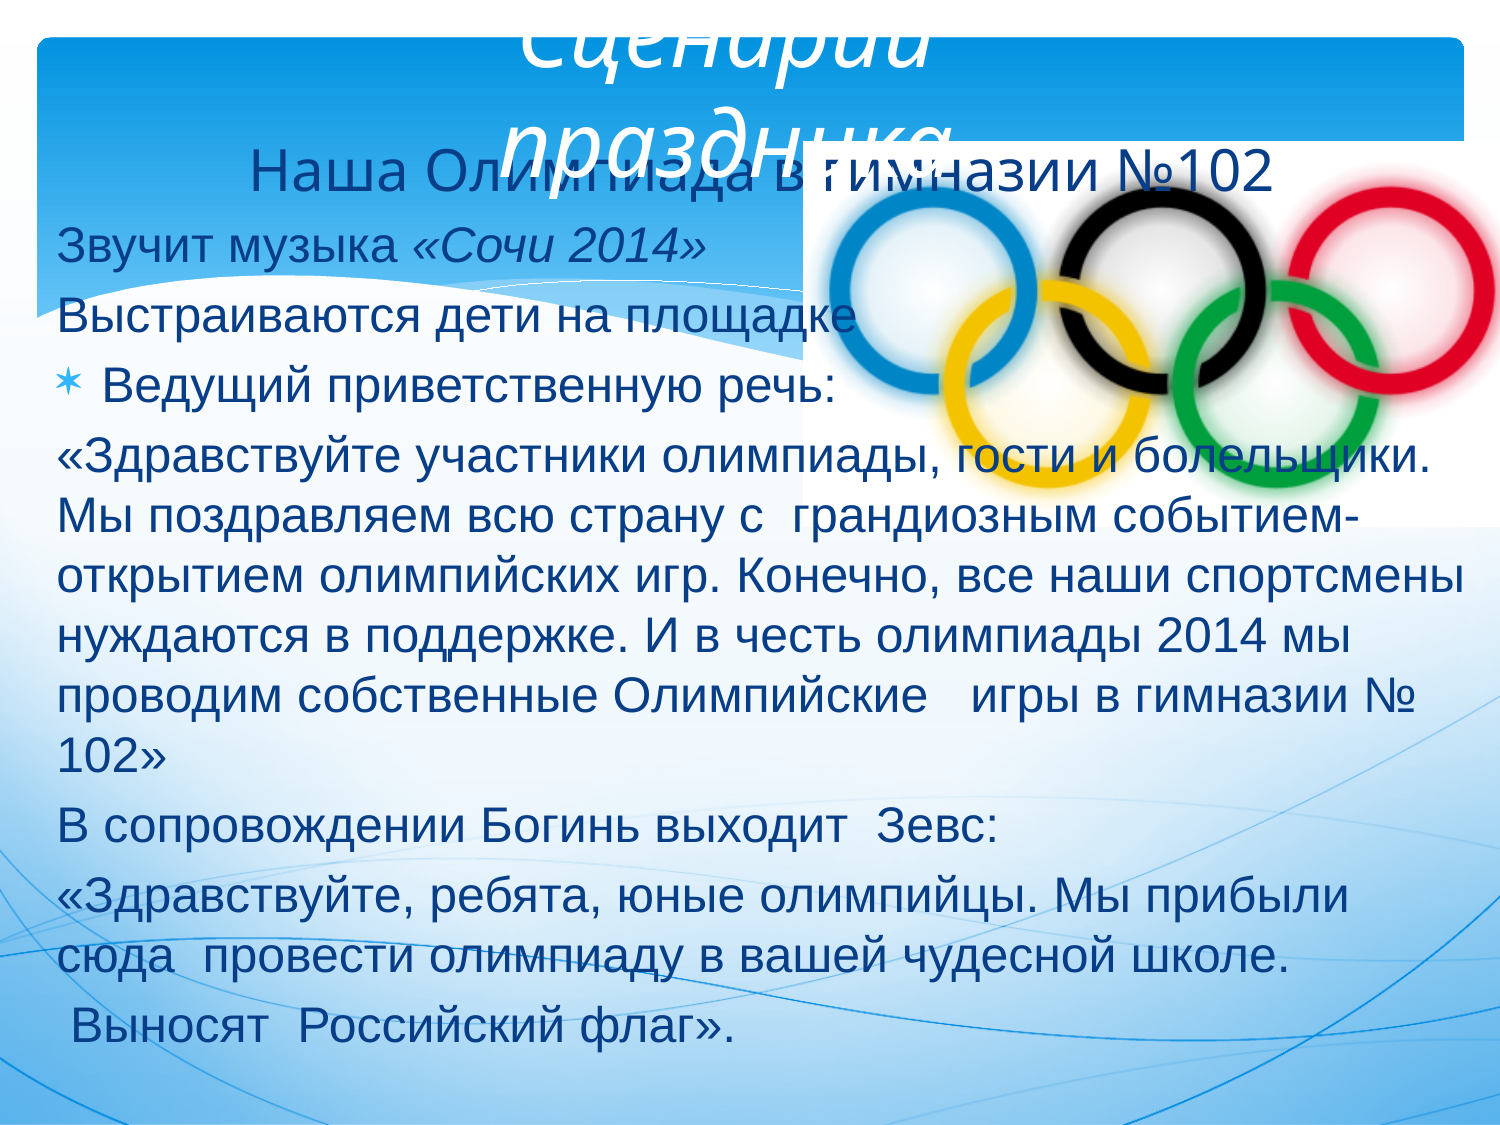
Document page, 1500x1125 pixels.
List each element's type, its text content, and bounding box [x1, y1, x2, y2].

title Сценарий праздника [265, 19, 1188, 153]
list Наша Олимпиада в гимназии №102 Звучит музыка «Сочи 2014» Выстраиваются дети на площадке Ведущий приветственную речь: «Здравствуйте участники олимпиады, гости и болельщики. Мы поздравляем всю страну с грандиозным событием- открытием олимпийских игр. Конечно, все наши спортсмены нуждаются в поддержке. И в честь олимпиады 2014 мы проводим собственные Олимпийские игры в гимназии № 102» В сопровождении Богинь выходит Зевс: «Здравствуйте, ребята, юные олимпийцы. Мы прибыли сюда провести олимпиаду в вашей чудесной школе. Выносят Российский флаг». [41, 125, 1483, 1094]
picture [803, 141, 1500, 528]
